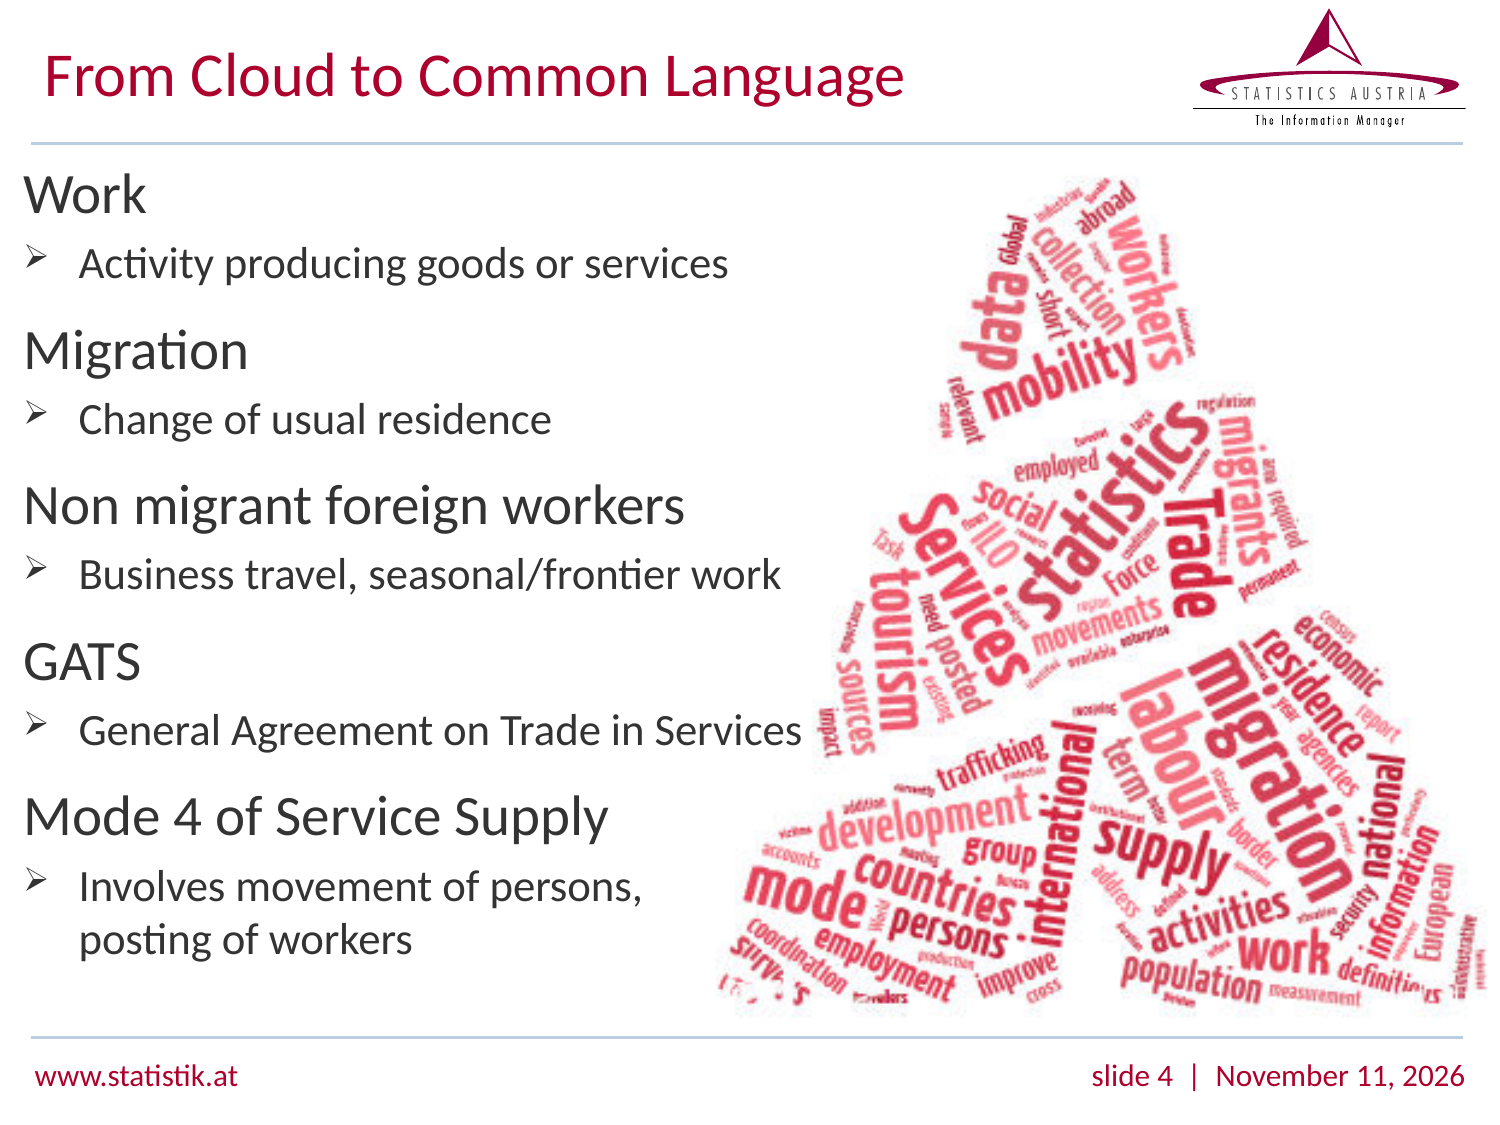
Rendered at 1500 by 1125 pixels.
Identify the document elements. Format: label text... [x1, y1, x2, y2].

title From Cloud to Common Language [29, 38, 1174, 117]
picture [714, 172, 1497, 1036]
list Work Activity producing goods or services Migration Change of usual residence Non migrant foreign workers Business travel, seasonal/frontier work GATS General Agreement on Trade in Services Mode 4 of Service Supply Involves movement of persons, posting of workers [5, 149, 857, 976]
